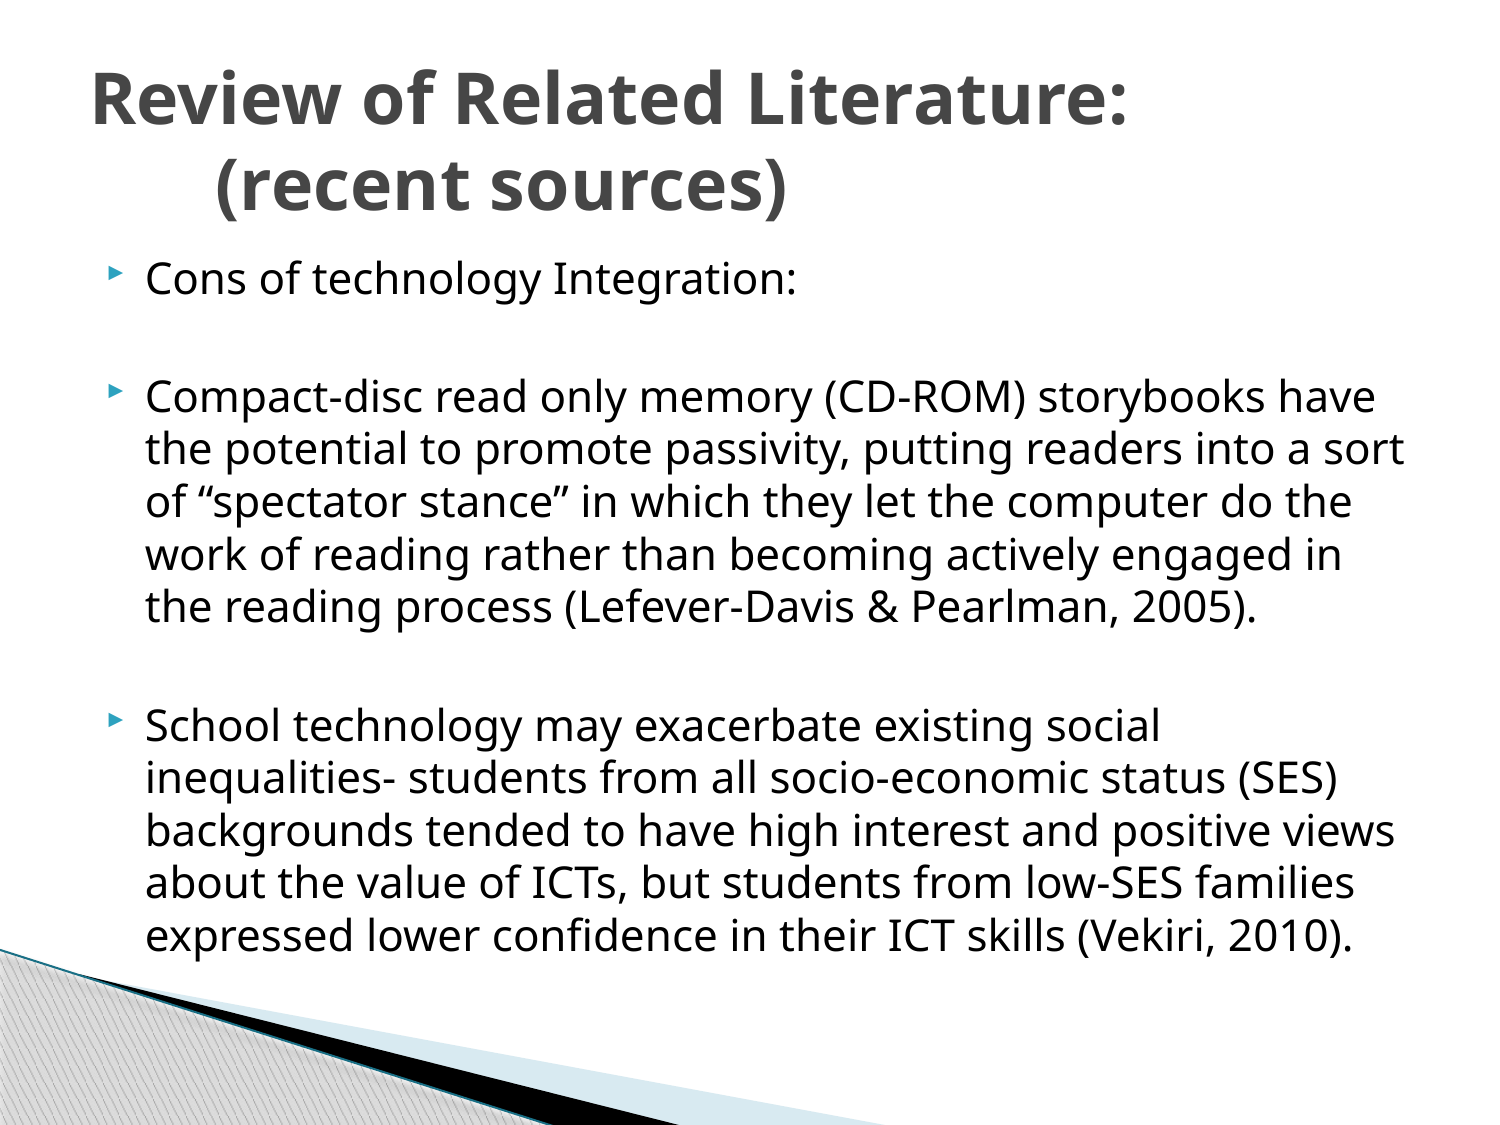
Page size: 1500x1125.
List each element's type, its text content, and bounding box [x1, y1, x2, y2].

title Review of Related Literature: (recent sources) [75, 45, 1425, 233]
list Cons of technology Integration: Compact-disc read only memory (CD-ROM) storybooks have the potential to promote passivity, putting readers into a sort of “spectator stance” in which they let the computer do the work of reading rather than becoming actively engaged in the reading process (Lefever-Davis & Pearlman, 2005). School technology may exacerbate existing social inequalities- students from all socio-economic status (SES) backgrounds tended to have high interest and positive views about the value of ICTs, but students from low-SES families expressed lower confidence in their ICT skills (Vekiri, 2010). [75, 243, 1425, 986]
